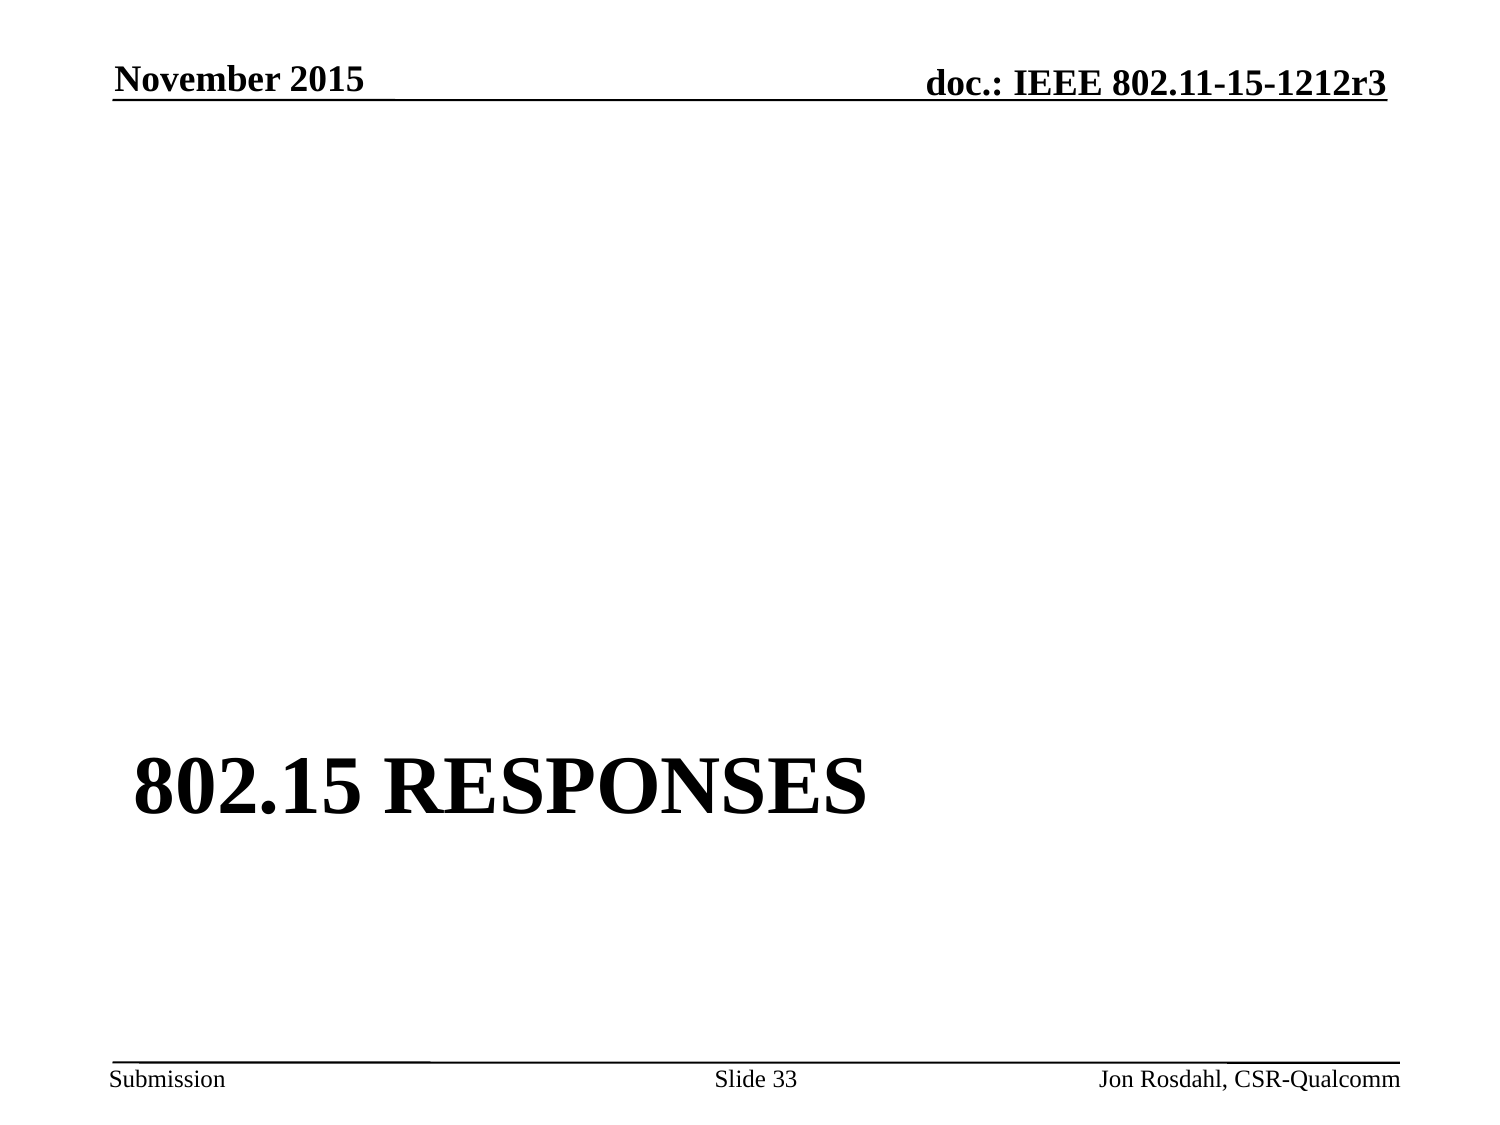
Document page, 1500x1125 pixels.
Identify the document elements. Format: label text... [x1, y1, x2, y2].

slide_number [114, 54, 423, 100]
footer Jon Rosdahl, CSR-Qualcomm [878, 1061, 1402, 1093]
title 802.15 Responses [118, 722, 1394, 947]
slide_number Slide 33 [712, 1061, 800, 1123]
